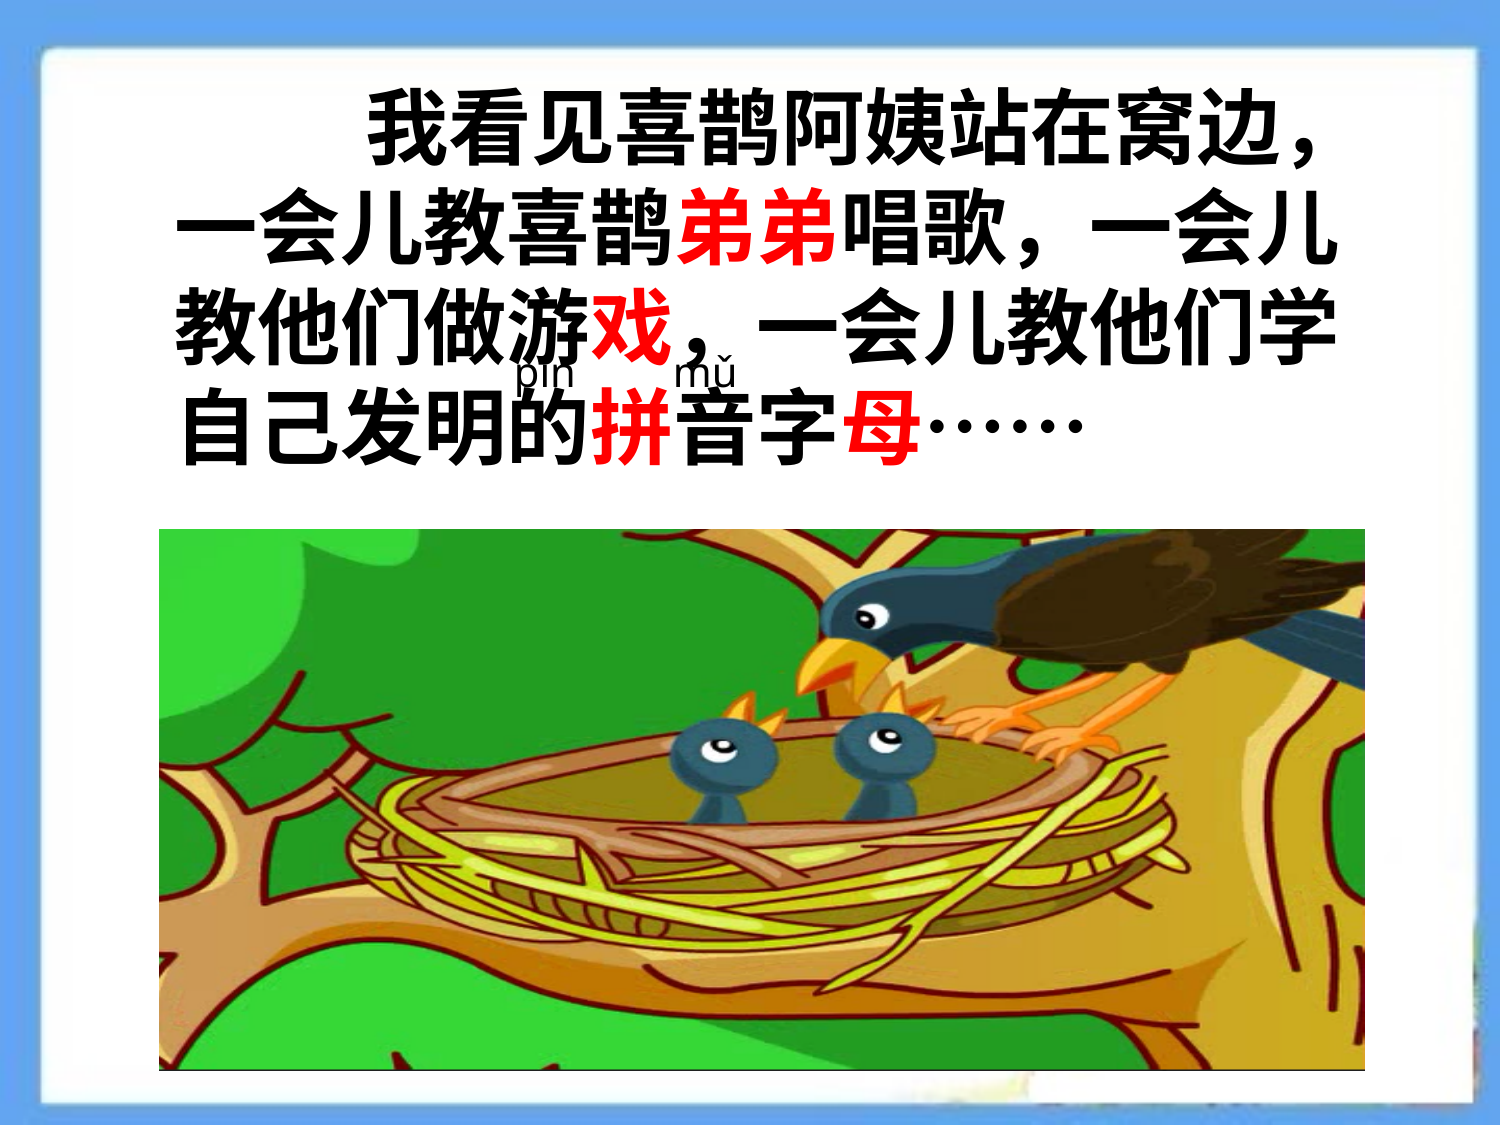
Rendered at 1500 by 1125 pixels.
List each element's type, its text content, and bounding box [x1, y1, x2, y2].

text_box 我看见喜鹊阿姨站在窝边，一会儿教喜鹊弟弟唱歌，一会儿教他们做游戏，一会儿教他们学自己发明的拼音字母…… [159, 67, 1435, 483]
picture [0, 0, 1500, 1125]
text_box pīn mǔ [395, 313, 1294, 409]
